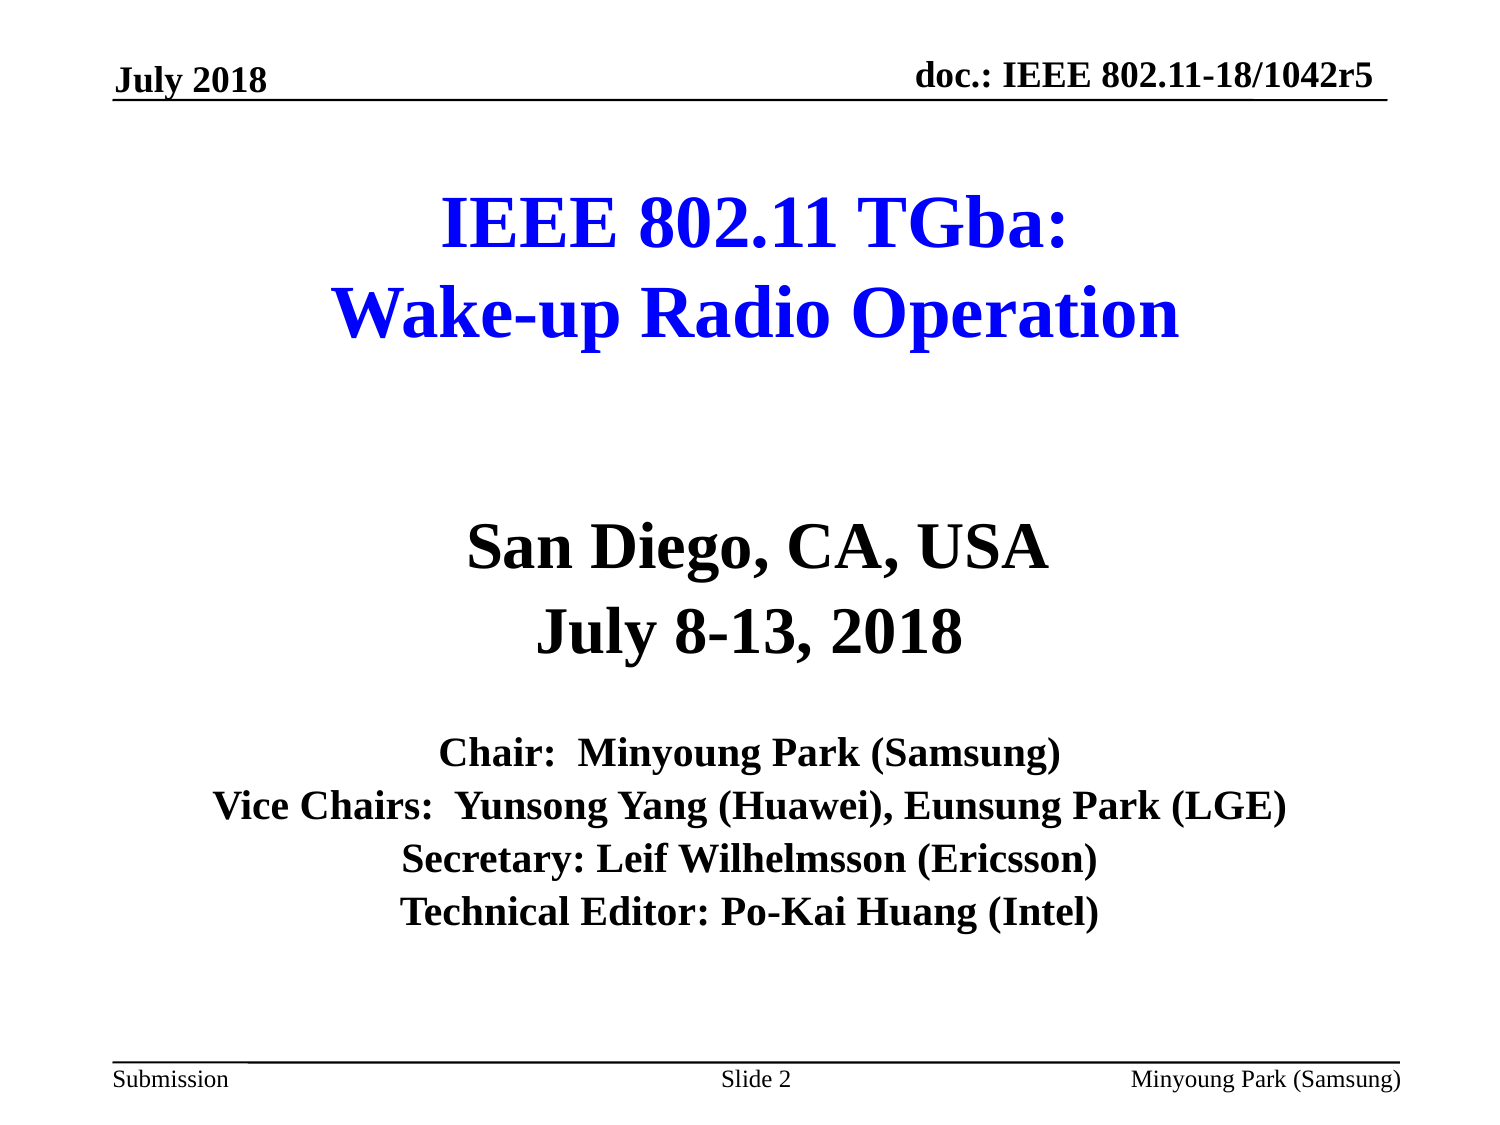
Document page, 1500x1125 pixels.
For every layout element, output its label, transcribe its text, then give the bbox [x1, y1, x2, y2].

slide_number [114, 54, 335, 101]
list San Diego, CA, USA July 8-13, 2018 Chair: Minyoung Park (Samsung) Vice Chairs: Yunsong Yang (Huawei), Eunsung Park (LGE) Secretary: Leif Wilhelmsson (Ericsson) Technical Editor: Po-Kai Huang (Intel) [112, 324, 1388, 1000]
slide_number Slide 2 [712, 1061, 800, 1093]
title IEEE 802.11 TGba: Wake-up Radio Operation [117, 175, 1393, 351]
footer Minyoung Park (Samsung) [949, 1061, 1402, 1093]
